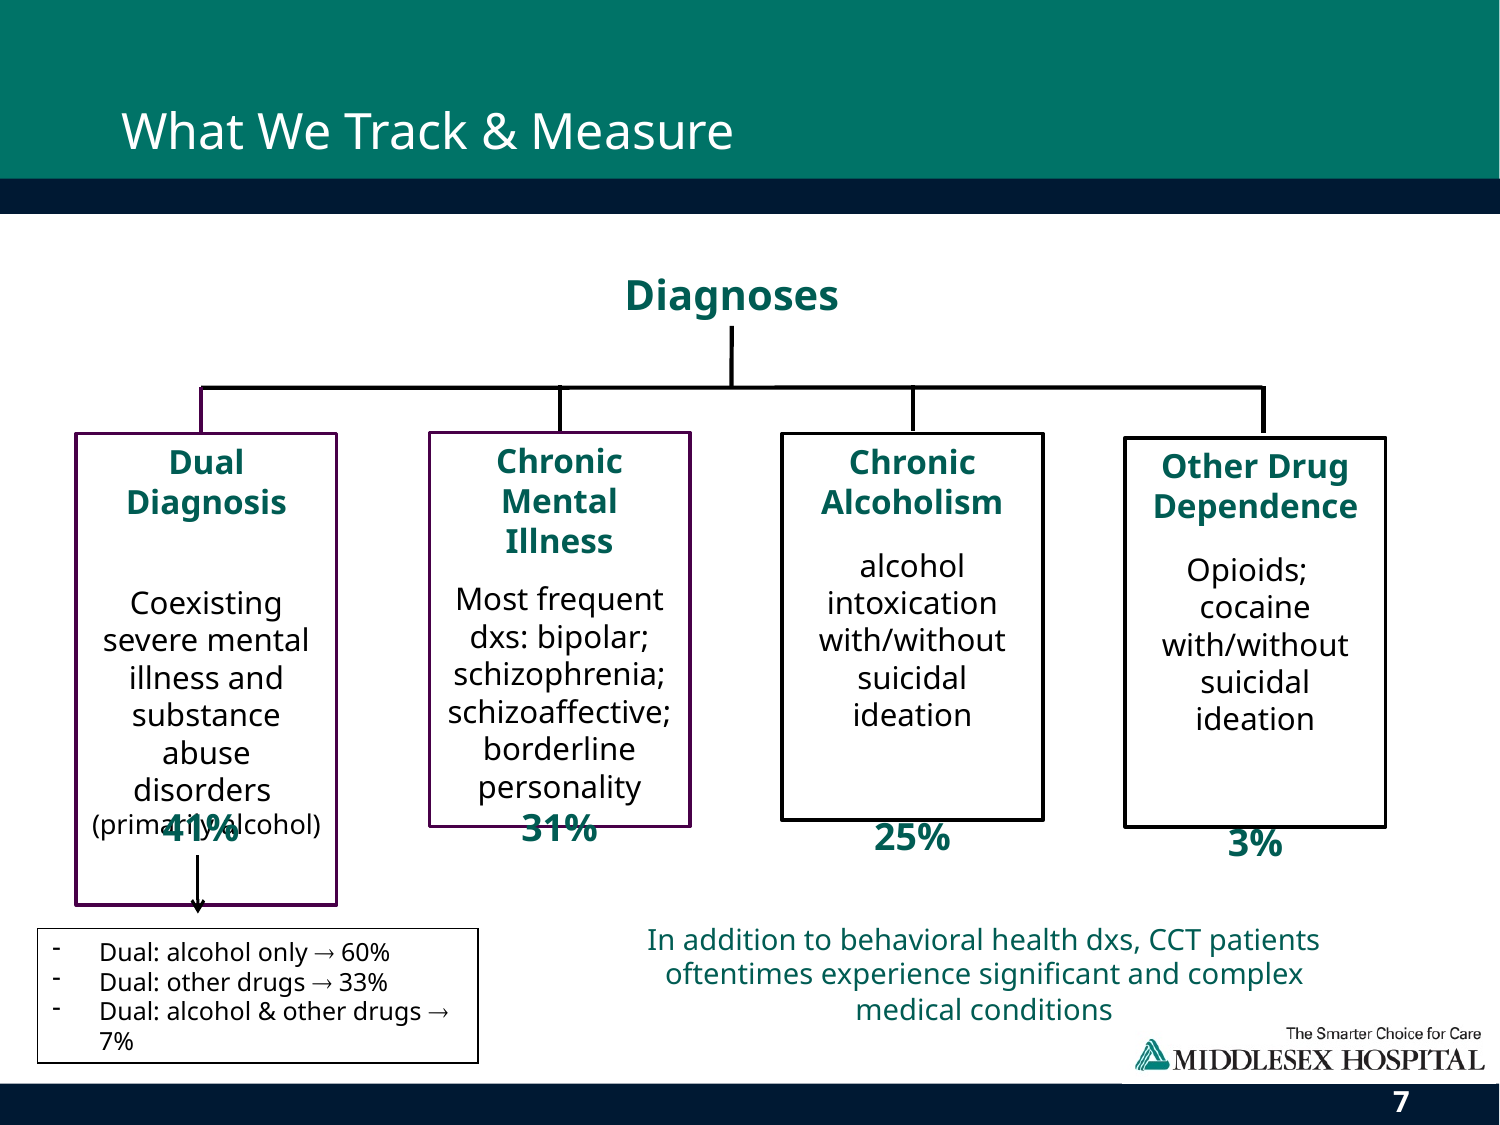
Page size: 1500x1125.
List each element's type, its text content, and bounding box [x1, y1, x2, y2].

text_box In addition to behavioral health dxs, CCT patients oftentimes experience significant and complex medical conditions [525, 913, 1369, 1034]
text_box 25% [849, 805, 975, 893]
text_box Other Drug Dependence Opioids; cocaine with/without suicidal ideation [1125, 437, 1386, 827]
text_box Chronic Mental Illness Most frequent dxs: bipolar; schizophrenia; schizoaffective; borderline personality [429, 432, 690, 827]
text_box Chronic Alcoholism alcohol intoxication with/without suicidal ideation [782, 433, 1043, 821]
list Diagnoses [453, 261, 1011, 339]
text_box 41% [138, 797, 264, 885]
text_box 31% [497, 797, 623, 885]
text_box Dual: alcohol only  60% Dual: other drugs  33% Dual: alcohol & other drugs  7% [37, 928, 479, 1064]
picture [1122, 1017, 1496, 1084]
title What We Track & Measure [106, 78, 1307, 182]
slide_number 7 [1074, 1076, 1425, 1123]
text_box 3% [1192, 811, 1318, 899]
text_box Dual Diagnosis Coexisting severe mental illness and substance abuse disorders (primarily alcohol) [76, 433, 337, 906]
